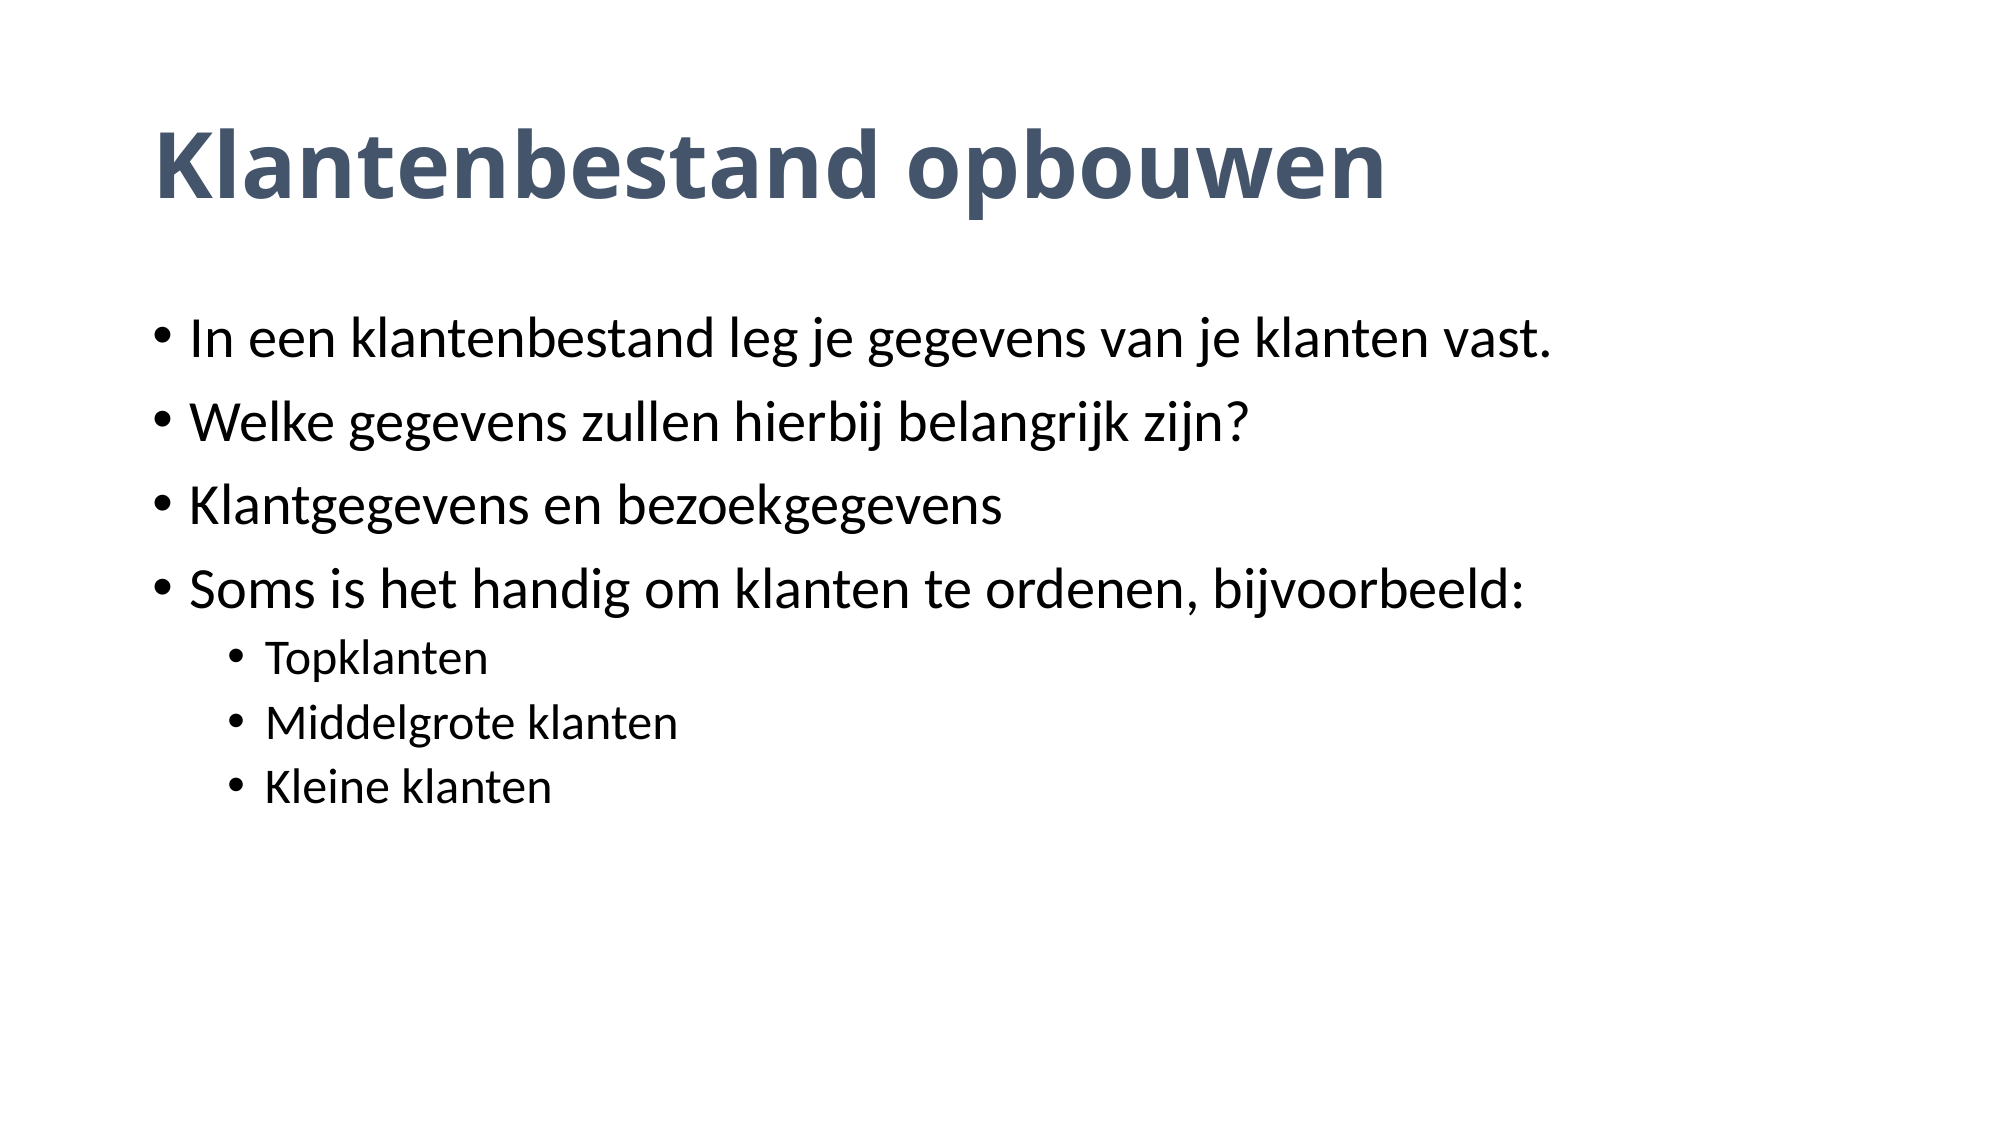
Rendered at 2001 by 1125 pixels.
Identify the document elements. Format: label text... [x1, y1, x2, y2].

list In een klantenbestand leg je gegevens van je klanten vast. Welke gegevens zullen hierbij belangrijk zijn? Klantgegevens en bezoekgegevens Soms is het handig om klanten te ordenen, bijvoorbeeld: Topklanten Middelgrote klanten Kleine klanten [137, 299, 1863, 1014]
title Klantenbestand opbouwen [137, 59, 1863, 278]
